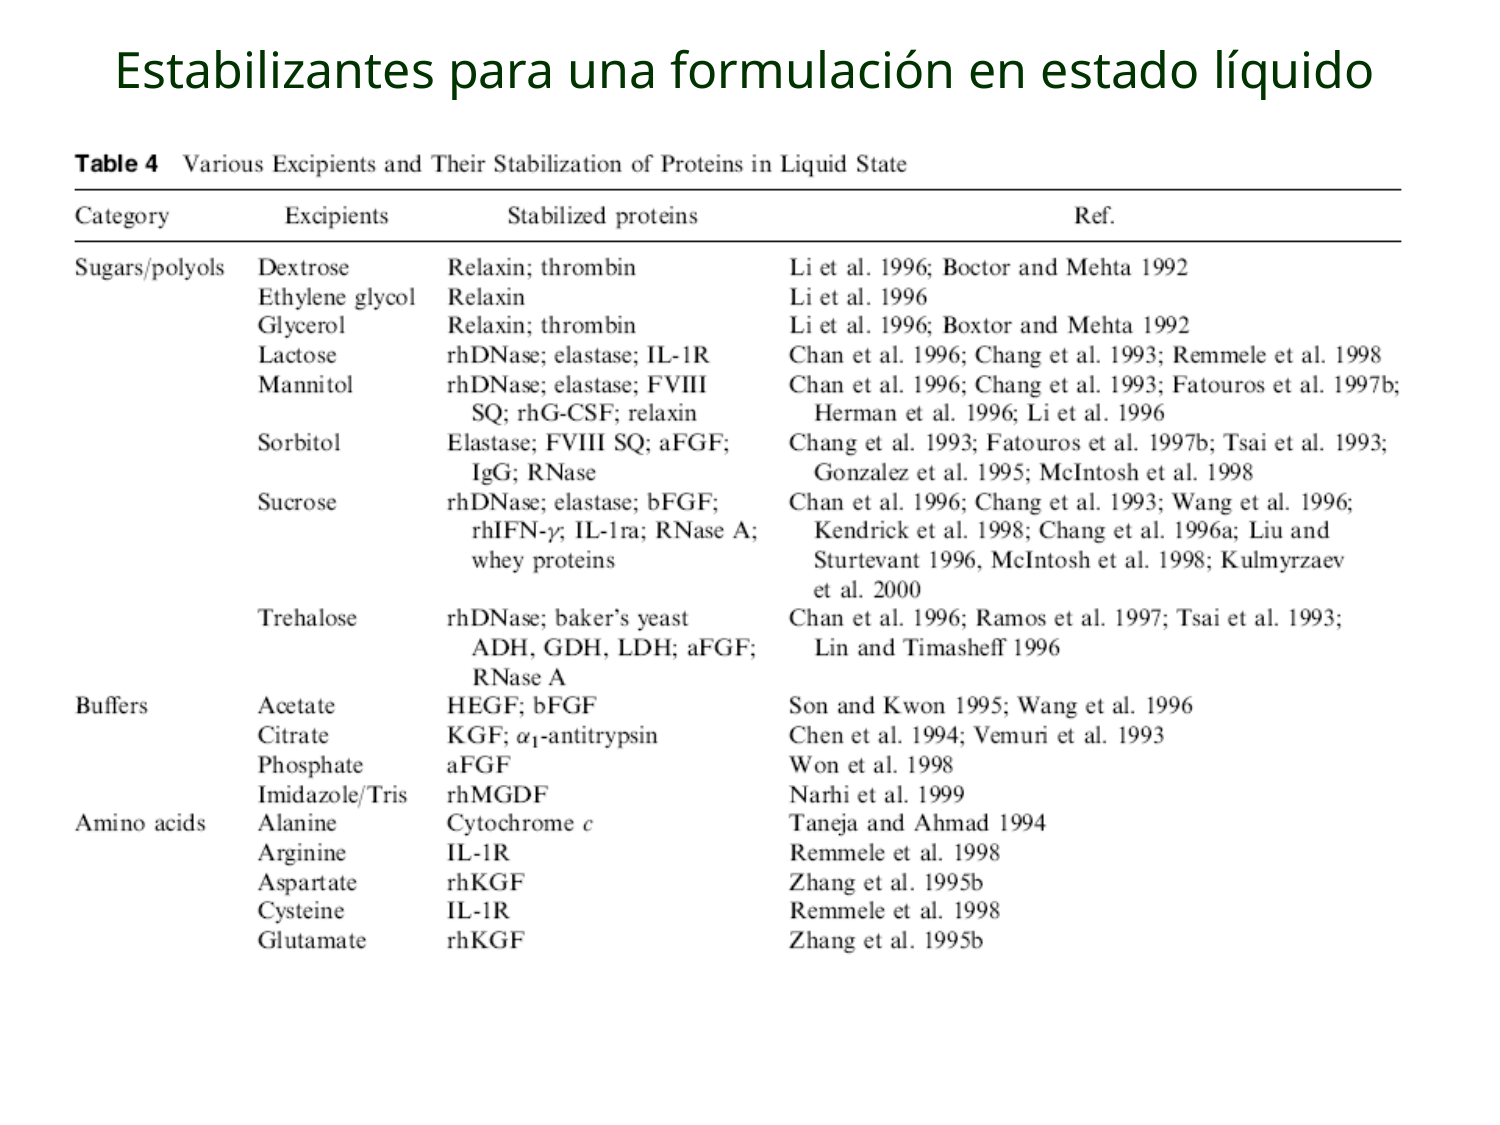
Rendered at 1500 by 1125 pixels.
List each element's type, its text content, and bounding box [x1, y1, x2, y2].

picture [49, 136, 1451, 989]
text_box Estabilizantes para una formulación en estado líquido [100, 30, 1424, 106]
